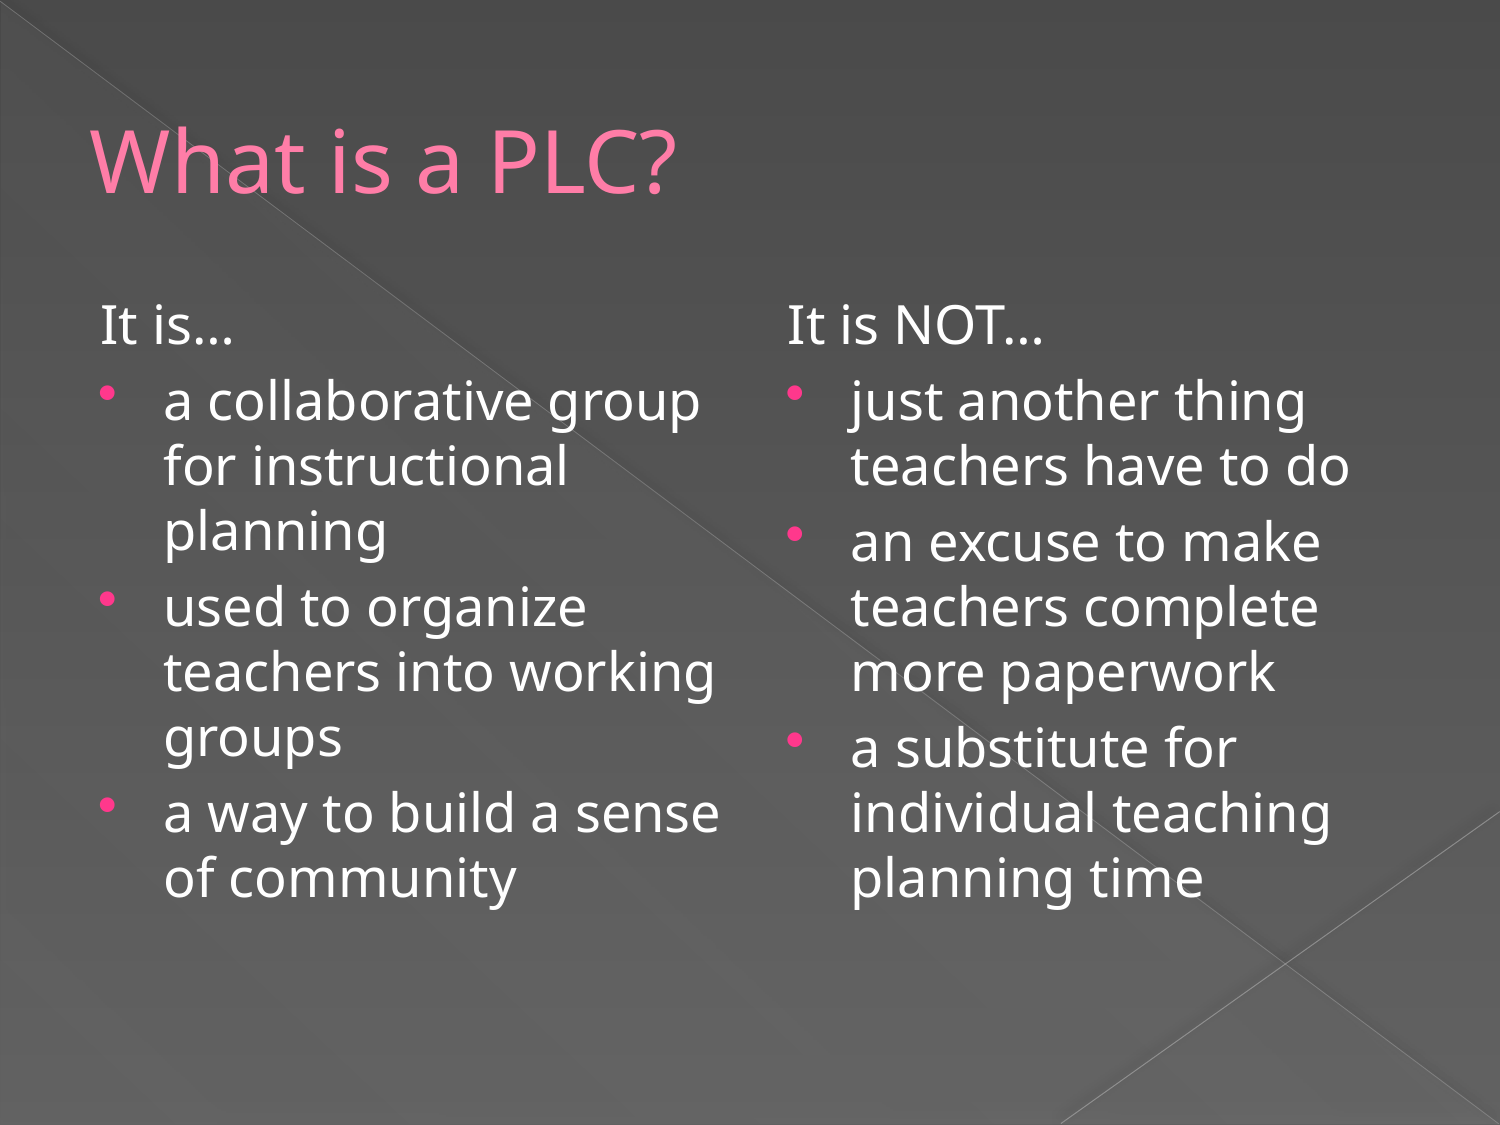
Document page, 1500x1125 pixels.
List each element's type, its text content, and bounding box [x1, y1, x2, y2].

title What is a PLC? [75, 43, 1425, 274]
list It is… a collaborative group for instructional planning used to organize teachers into working groups a way to build a sense of community [75, 282, 738, 1025]
list It is NOT… just another thing teachers have to do an excuse to make teachers complete more paperwork a substitute for individual teaching planning time [762, 282, 1425, 1025]
